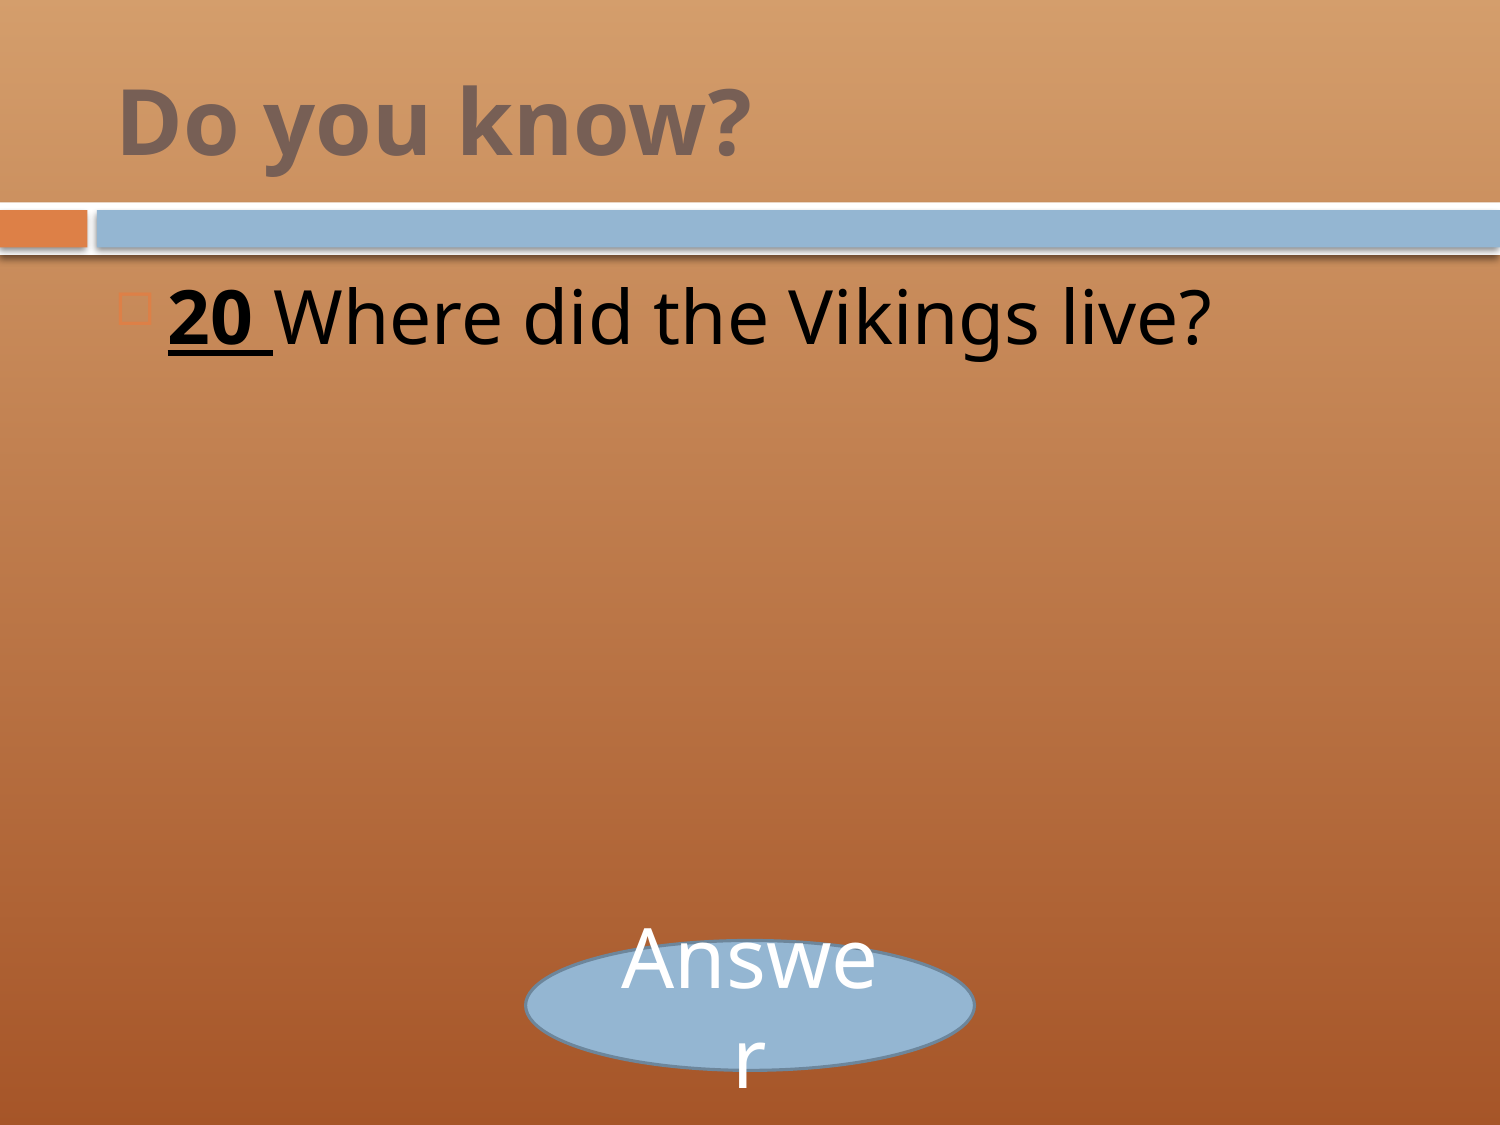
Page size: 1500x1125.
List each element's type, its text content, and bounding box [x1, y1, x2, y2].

list 20 Where did the Vikings live? [100, 262, 1438, 1000]
text_box Answer [524, 938, 977, 1072]
title Do you know? [100, 37, 1438, 200]
